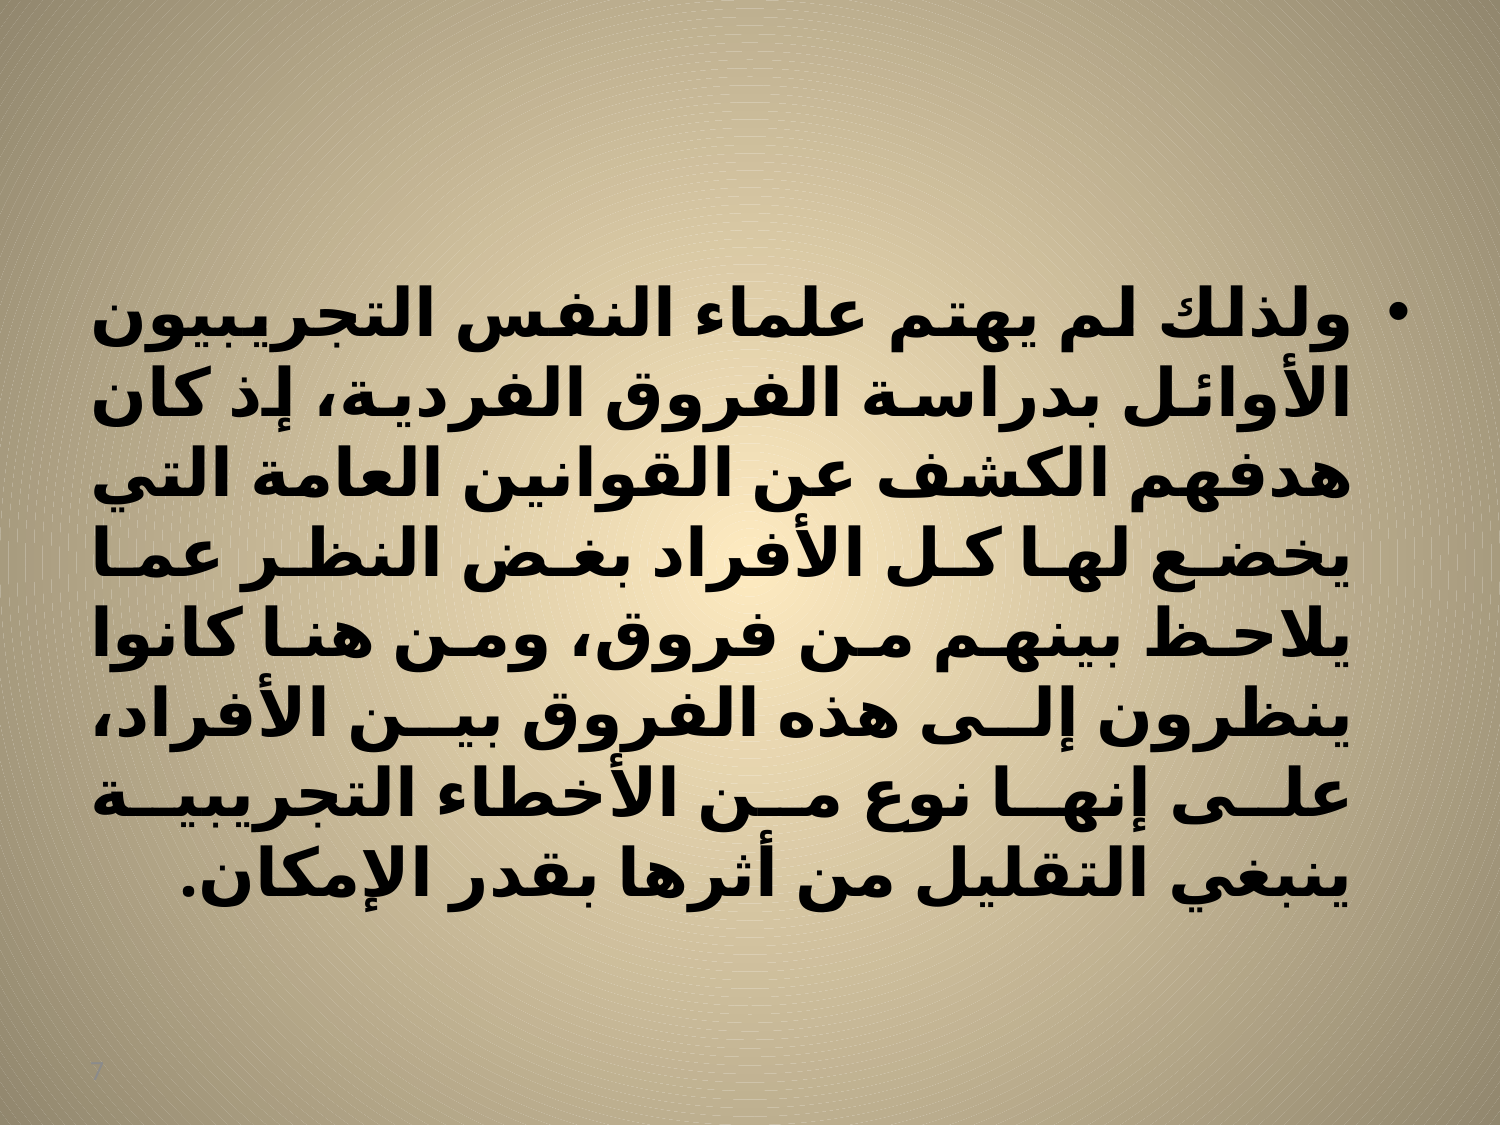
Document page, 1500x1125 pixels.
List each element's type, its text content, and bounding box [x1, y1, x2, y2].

list ولذلك لم يهتم علماء النفس التجريبيون الأوائل بدراسة الفروق الفردية، إذ كان هدفهم الكشف عن القوانين العامة التي يخضع لها كل الأفراد بغض النظر عما يلاحظ بينهم من فروق، ومن هنا كانوا ينظرون إلى هذه الفروق بين الأفراد، على إنها نوع من الأخطاء التجريبية ينبغي التقليل من أثرها بقدر الإمكان. [75, 262, 1425, 1005]
slide_number 7 [75, 1042, 425, 1103]
